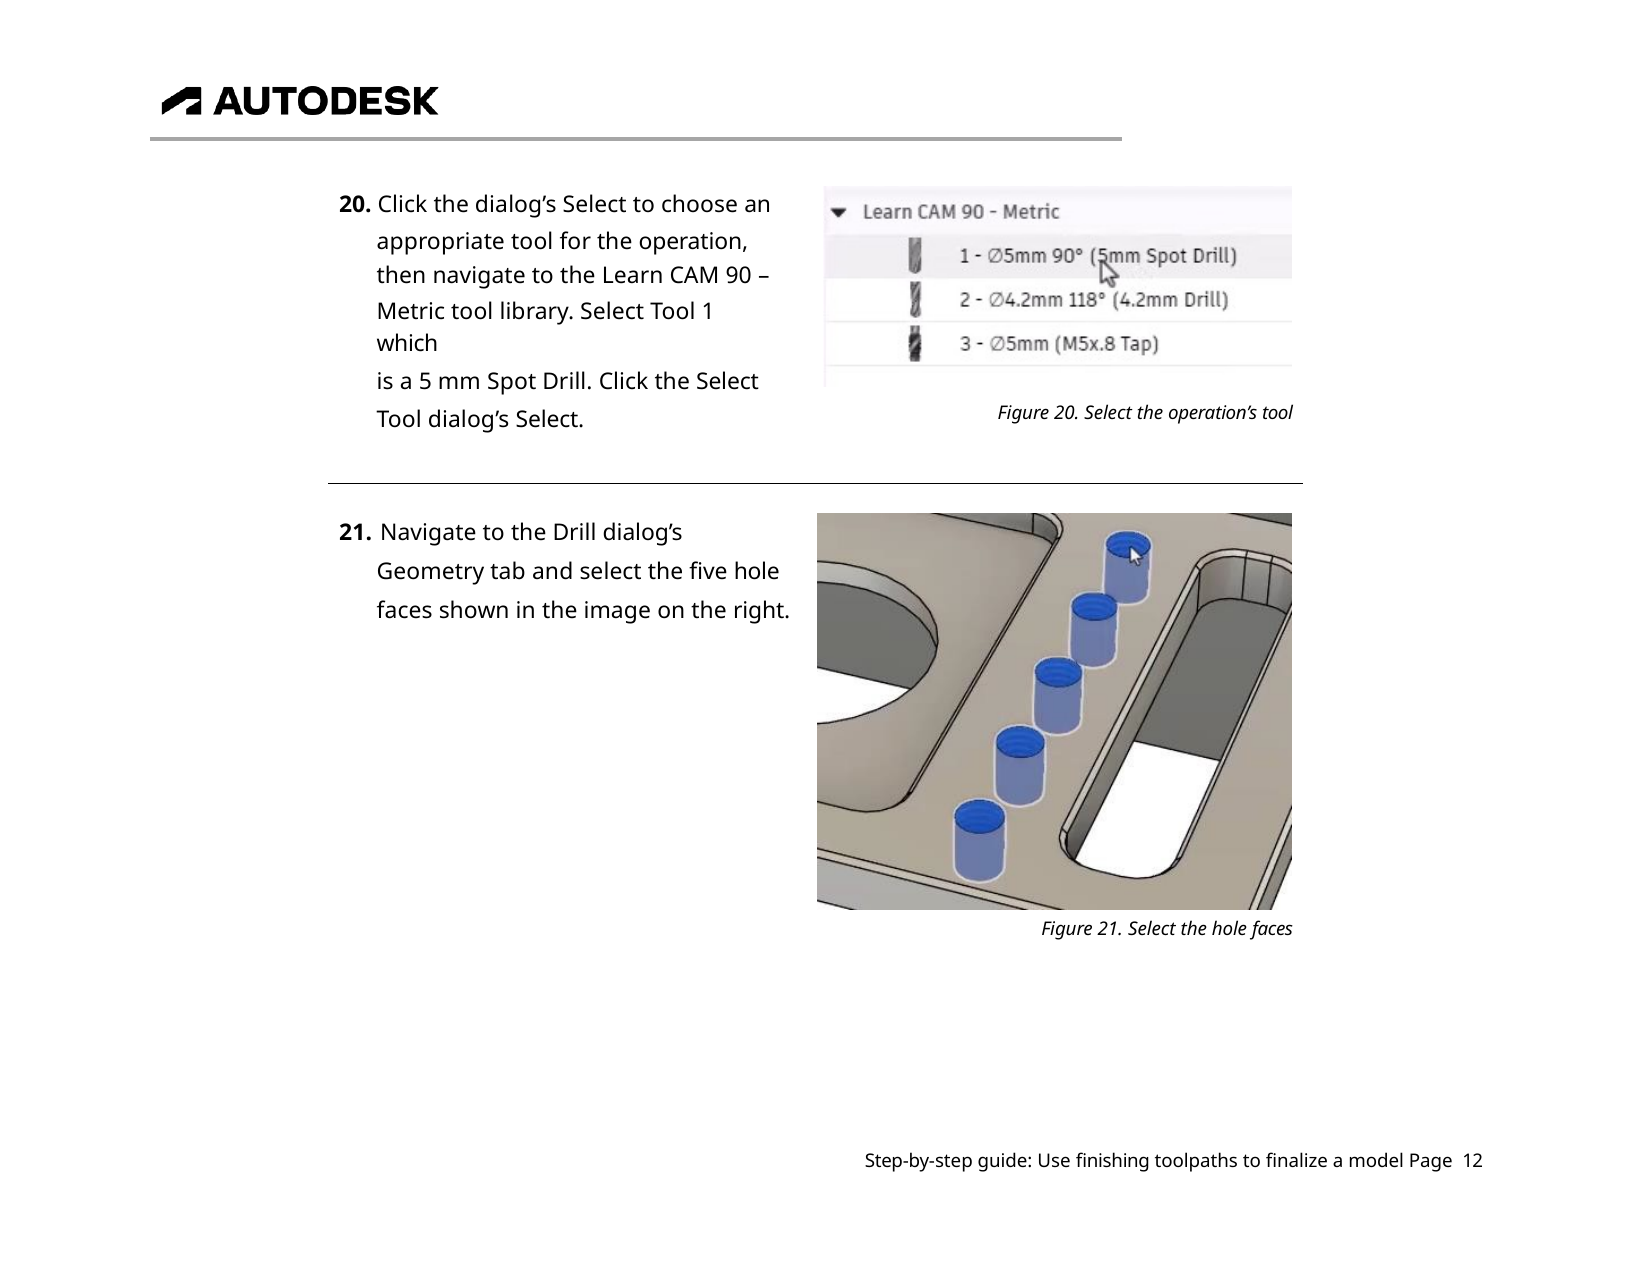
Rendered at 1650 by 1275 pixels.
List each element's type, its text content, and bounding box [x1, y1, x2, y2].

picture [161, 86, 439, 115]
picture [817, 513, 1293, 910]
table_header Figure 20. Select the operation’s tool [804, 187, 1303, 483]
table_cell Figure 21. Select the hole faces [804, 484, 1303, 956]
table_cell 21. Navigate to the Drill dialog’s Geometry tab and select the five hole faces shown in the image on the right. [328, 484, 804, 956]
slide_number Step-by-step guide: Use finishing toolpaths to finalize a model Page 20 [862, 1145, 1509, 1275]
picture [822, 186, 1292, 387]
table_header 20. Click the dialog’s Select to choose an appropriate tool for the operation, then navigate to the Learn CAM 90 – Metric tool library. Select Tool 1 which is a 5 mm Spot Drill. Click the Select Tool dialog’s Select. [328, 187, 804, 483]
